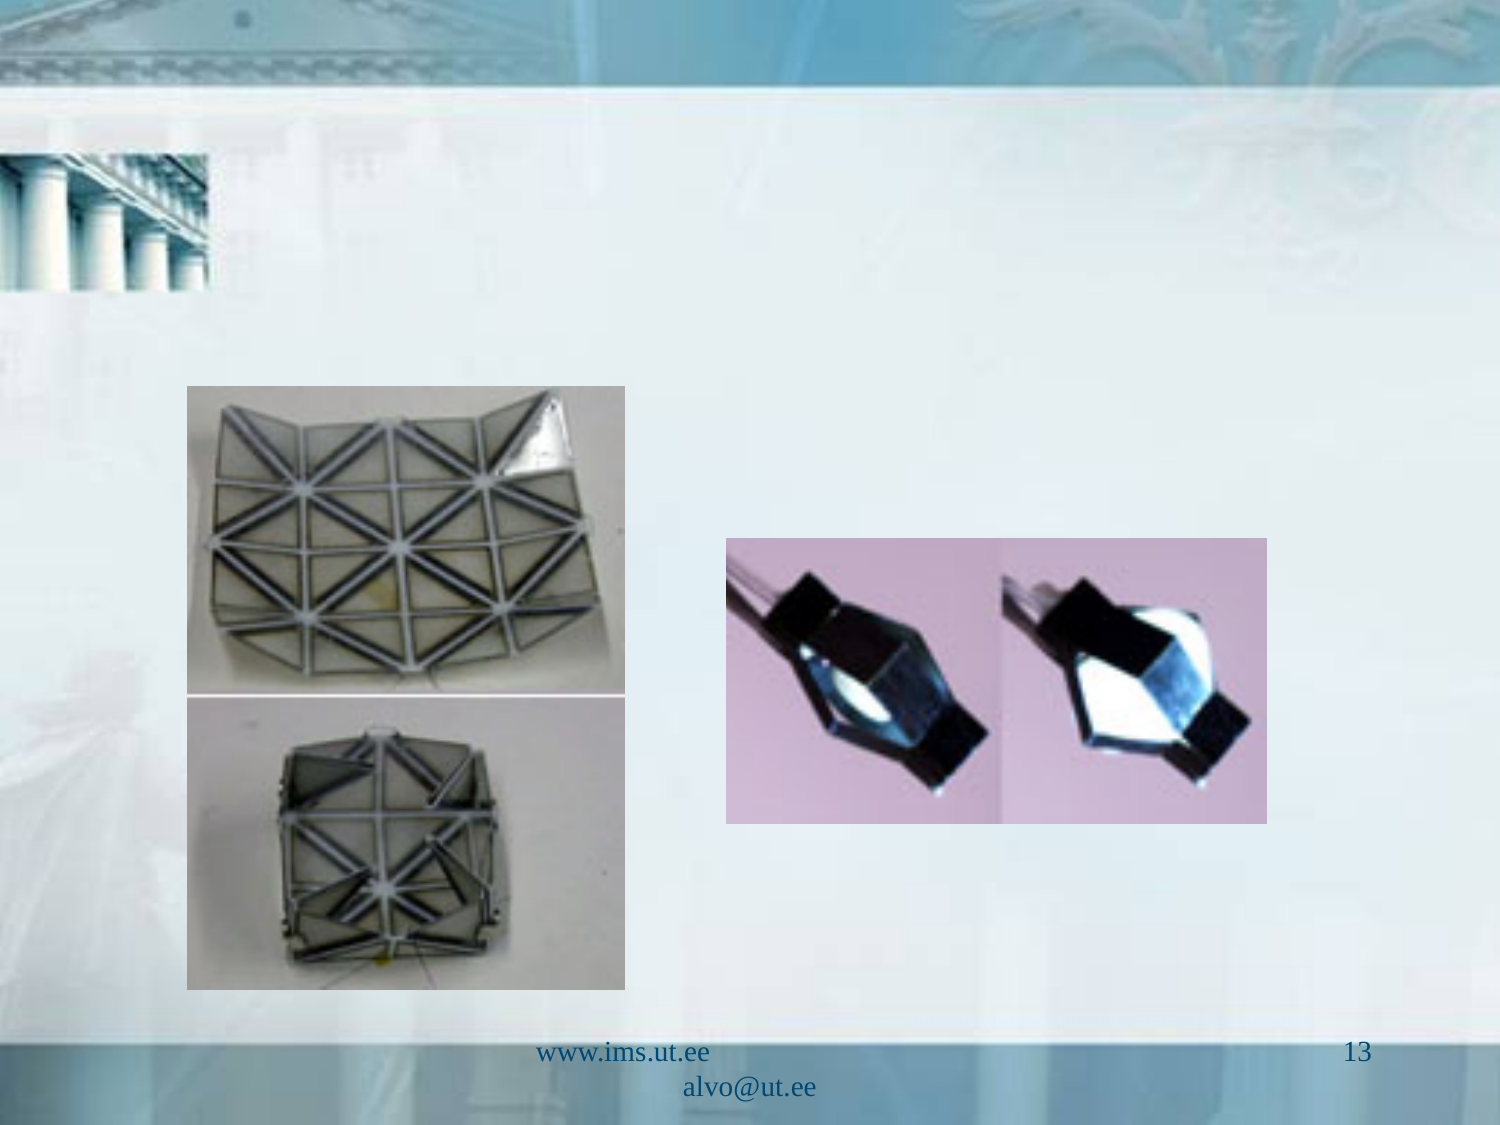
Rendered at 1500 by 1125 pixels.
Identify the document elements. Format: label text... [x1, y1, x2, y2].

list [187, 386, 625, 991]
slide_number 13 [1074, 1024, 1388, 1101]
picture [0, 0, 1500, 1125]
footer www.ims.ut.ee alvo@ut.ee [512, 1024, 988, 1101]
